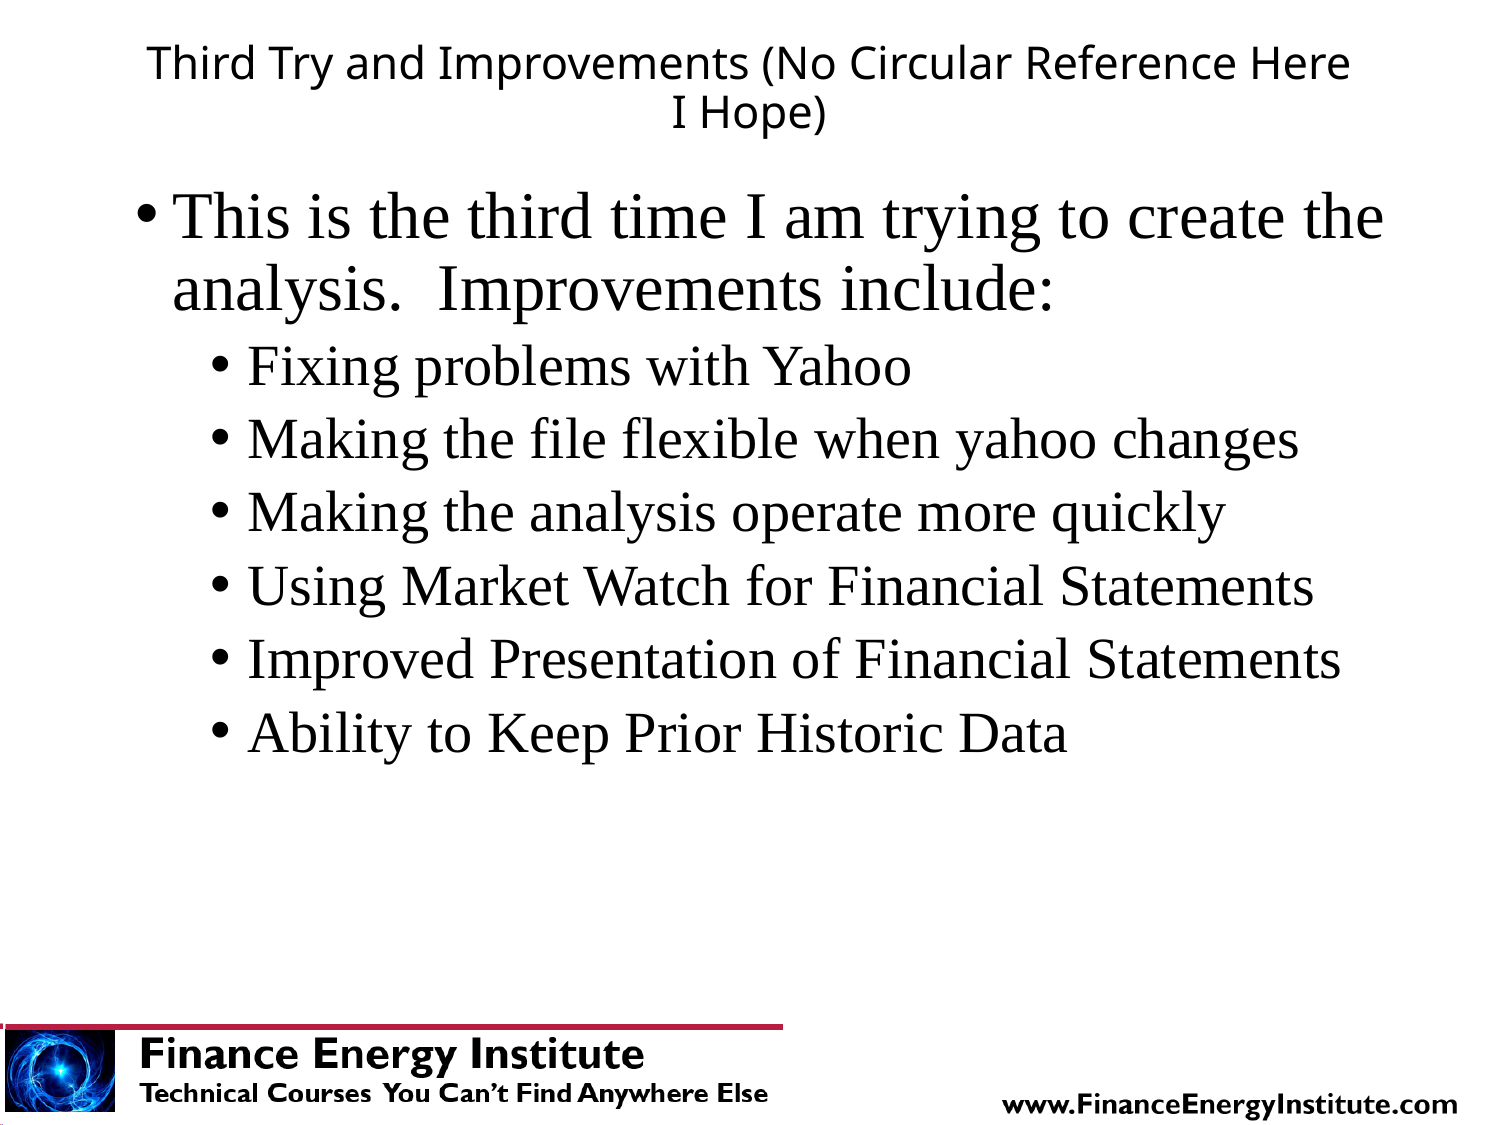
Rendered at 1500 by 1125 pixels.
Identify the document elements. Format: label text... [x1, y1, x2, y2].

title Third Try and Improvements (No Circular Reference Here I Hope) [120, 32, 1378, 146]
picture [997, 1087, 1467, 1125]
picture [0, 1014, 783, 1125]
list This is the third time I am trying to create the analysis. Improvements include: Fixing problems with Yahoo Making the file flexible when yahoo changes Making the analysis operate more quickly Using Market Watch for Financial Statements Improved Presentation of Financial Statements Ability to Keep Prior Historic Data [120, 173, 1417, 980]
